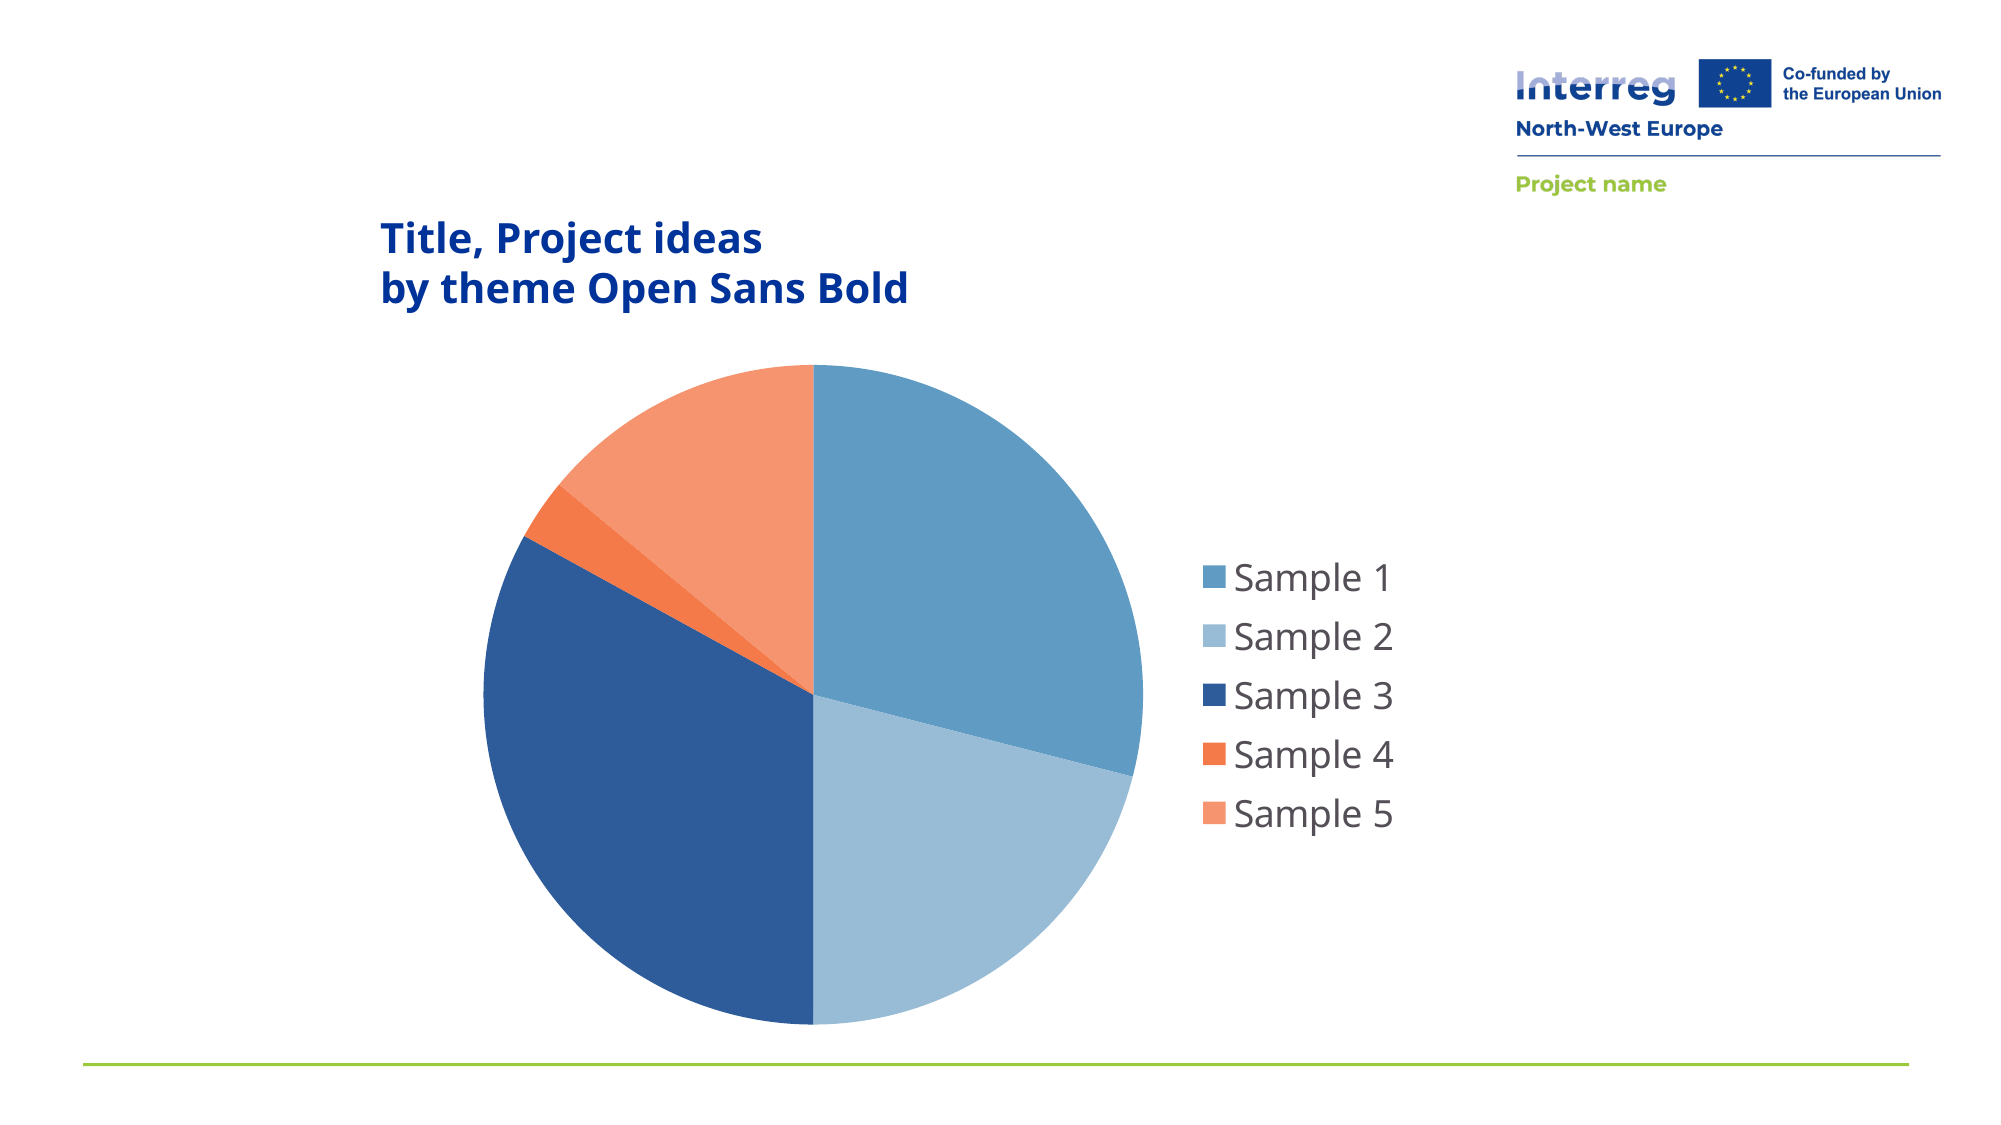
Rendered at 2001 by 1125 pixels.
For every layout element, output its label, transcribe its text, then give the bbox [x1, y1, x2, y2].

text_box Title, Project ideas by theme Open Sans Bold [365, 204, 1109, 352]
chart [435, 351, 1420, 1039]
picture [1458, 0, 2000, 251]
